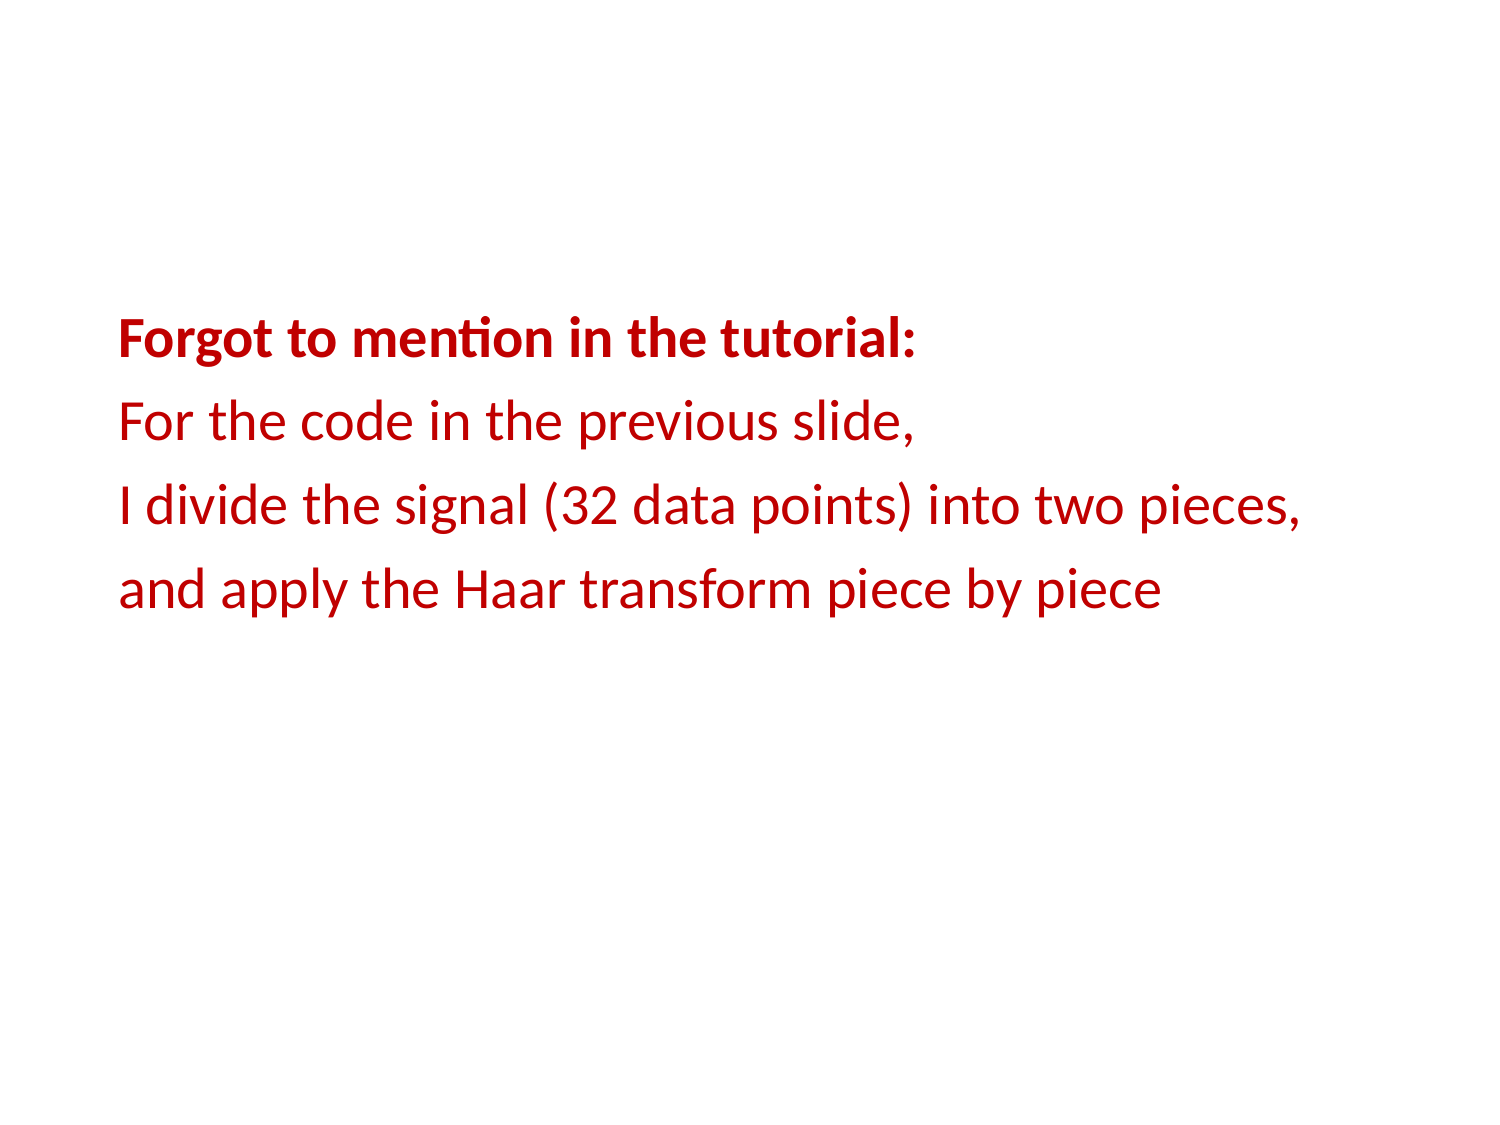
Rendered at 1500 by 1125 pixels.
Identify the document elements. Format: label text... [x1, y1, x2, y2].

list Forgot to mention in the tutorial: For the code in the previous slide, I divide the signal (32 data points) into two pieces, and apply the Haar transform piece by piece [103, 299, 1397, 1014]
